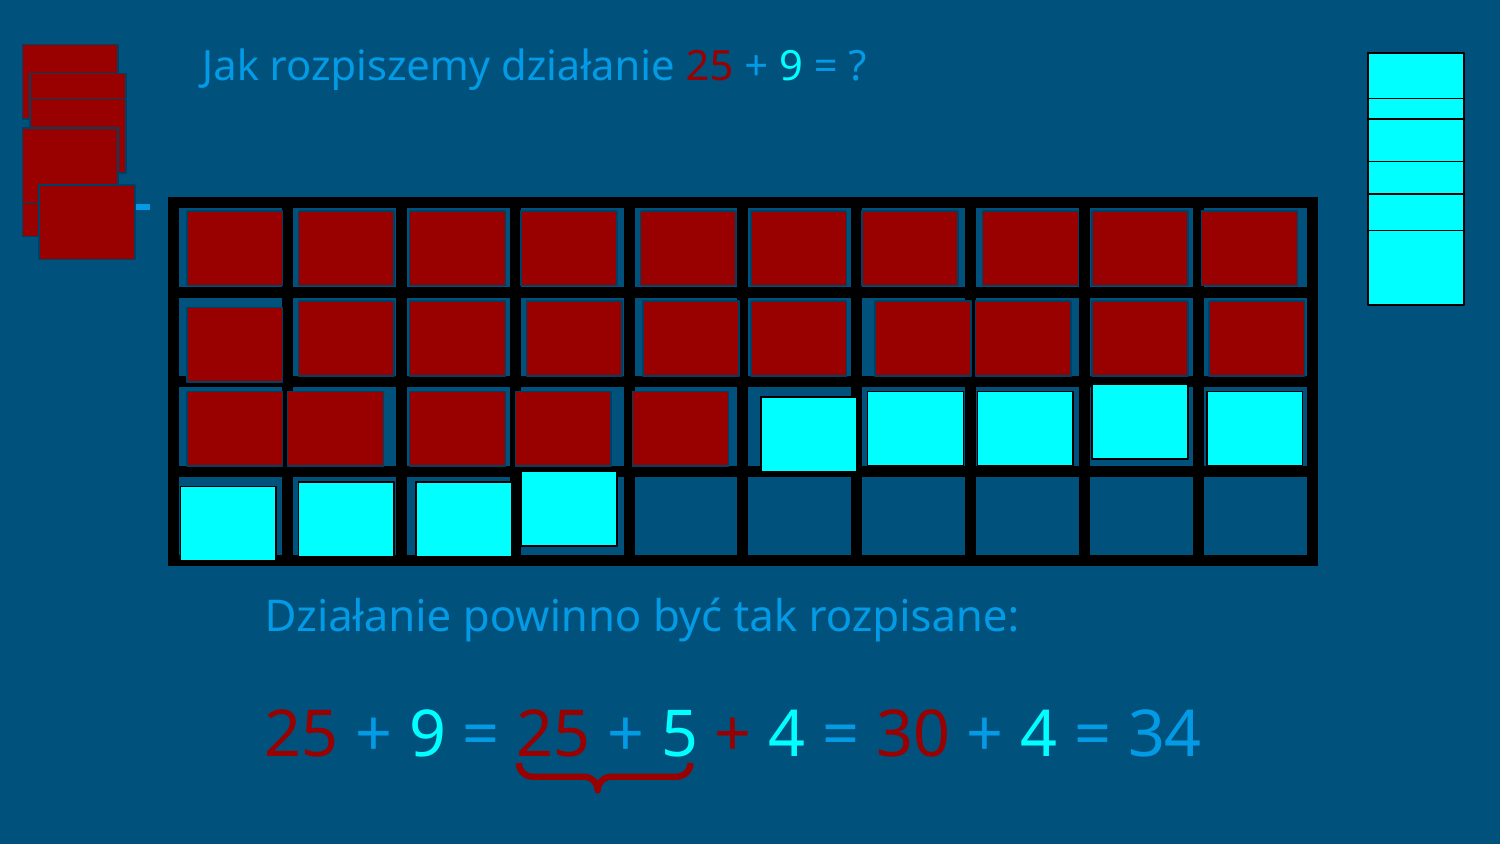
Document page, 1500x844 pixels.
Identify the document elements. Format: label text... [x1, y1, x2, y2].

text_box [39, 185, 135, 260]
text_box [298, 301, 395, 376]
table_header [293, 208, 396, 287]
text_box [409, 301, 506, 376]
table_header [521, 208, 624, 287]
text_box [298, 482, 395, 557]
table_cell [1090, 298, 1193, 376]
table_cell [293, 298, 396, 376]
text_box [875, 301, 971, 376]
text_box [977, 391, 1074, 467]
text_box [975, 301, 1072, 376]
table_cell [179, 477, 282, 555]
table_cell [635, 387, 737, 466]
text_box [518, 762, 691, 791]
table_cell [1204, 298, 1307, 376]
text_box [643, 301, 739, 376]
text_box [22, 127, 119, 203]
text_box [186, 391, 283, 467]
table_header [748, 208, 851, 287]
table_header [1204, 208, 1307, 287]
table_cell [976, 387, 1079, 466]
table_cell [862, 477, 965, 555]
text_box [521, 471, 617, 547]
text_box [1092, 384, 1188, 460]
table_cell [521, 298, 624, 376]
text_box [515, 391, 612, 467]
text_box Jak rozpiszemy działanie 25 + 9 = ? [186, 23, 1300, 105]
table_cell [293, 387, 396, 466]
table_header [407, 208, 510, 287]
table_cell [407, 477, 510, 555]
table_cell [748, 477, 851, 555]
table_cell [407, 387, 510, 466]
table_cell [407, 298, 510, 376]
table_cell [976, 477, 1079, 555]
text_box [1367, 53, 1464, 98]
table_cell [521, 477, 624, 555]
table_cell [976, 298, 1079, 376]
text_box [750, 211, 847, 286]
text_box [761, 396, 857, 472]
text_box [180, 486, 277, 561]
text_box [30, 73, 126, 98]
text_box [982, 211, 1079, 286]
table_header [179, 208, 282, 287]
table_cell [635, 298, 737, 376]
table_header [635, 208, 737, 287]
text_box [1092, 301, 1188, 376]
table_cell [179, 387, 282, 466]
table_header [862, 208, 965, 287]
text_box [1367, 161, 1464, 193]
text_box [1367, 98, 1464, 119]
text_box Działanie powinno być tak rozpisane: 25 + 9 = 25 + 5 + 4 = 30 + 4 = 34 [249, 572, 1266, 829]
text_box [640, 211, 737, 286]
text_box [1367, 119, 1464, 161]
table_cell [179, 298, 282, 376]
text_box [409, 211, 506, 286]
text_box [1367, 230, 1464, 305]
text_box [416, 482, 512, 557]
table_cell [1204, 477, 1307, 555]
text_box [287, 391, 384, 467]
text_box [1206, 391, 1303, 467]
table_cell [862, 298, 965, 376]
table_cell [862, 387, 965, 466]
text_box [526, 301, 623, 376]
text_box [298, 211, 395, 286]
text_box [867, 391, 964, 467]
text_box [1201, 211, 1298, 286]
table_header [1090, 208, 1193, 287]
table_cell [1090, 477, 1193, 555]
text_box [409, 391, 506, 467]
text_box [1367, 193, 1464, 230]
table_cell [635, 477, 737, 555]
table_cell [293, 477, 396, 555]
text_box [22, 203, 39, 237]
table_header [976, 208, 1079, 287]
table_cell [748, 298, 851, 376]
text_box [22, 44, 119, 120]
table_cell [1090, 387, 1193, 466]
table_cell [521, 387, 624, 466]
text_box [750, 301, 847, 376]
text_box [1208, 301, 1305, 376]
text_box [30, 98, 126, 173]
text_box [186, 211, 283, 286]
text_box [1092, 211, 1188, 286]
text_box [186, 307, 283, 382]
text_box [862, 211, 959, 286]
text_box [632, 391, 729, 467]
text_box [521, 211, 617, 286]
table_cell [748, 387, 851, 466]
table_cell [1204, 387, 1307, 466]
